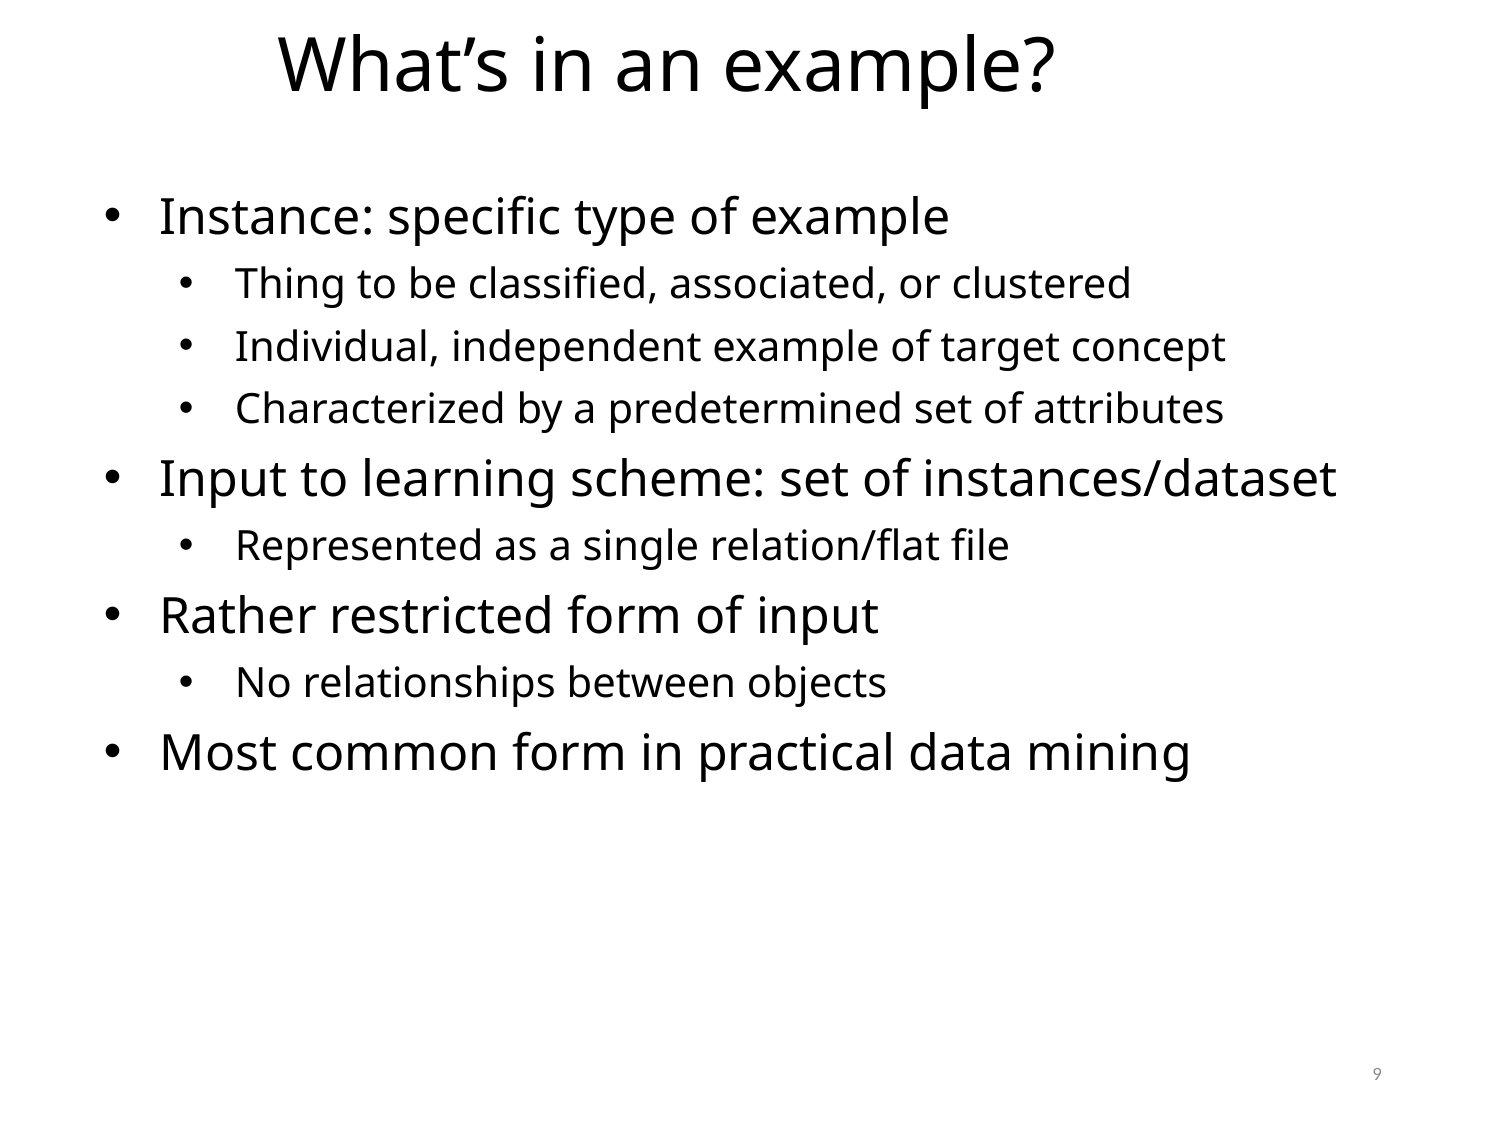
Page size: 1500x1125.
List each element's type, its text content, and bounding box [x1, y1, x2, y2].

slide_number 9 [1059, 1042, 1397, 1103]
title What’s in an example? [262, 0, 1500, 148]
text_box Instance: specific type of example Thing to be classified, associated, or clustered Individual, independent example of target concept Characterized by a predetermined set of attributes Input to learning scheme: set of instances/dataset Represented as a single relation/flat file Rather restricted form of input No relationships between objects Most common form in practical data mining [88, 177, 1447, 788]
